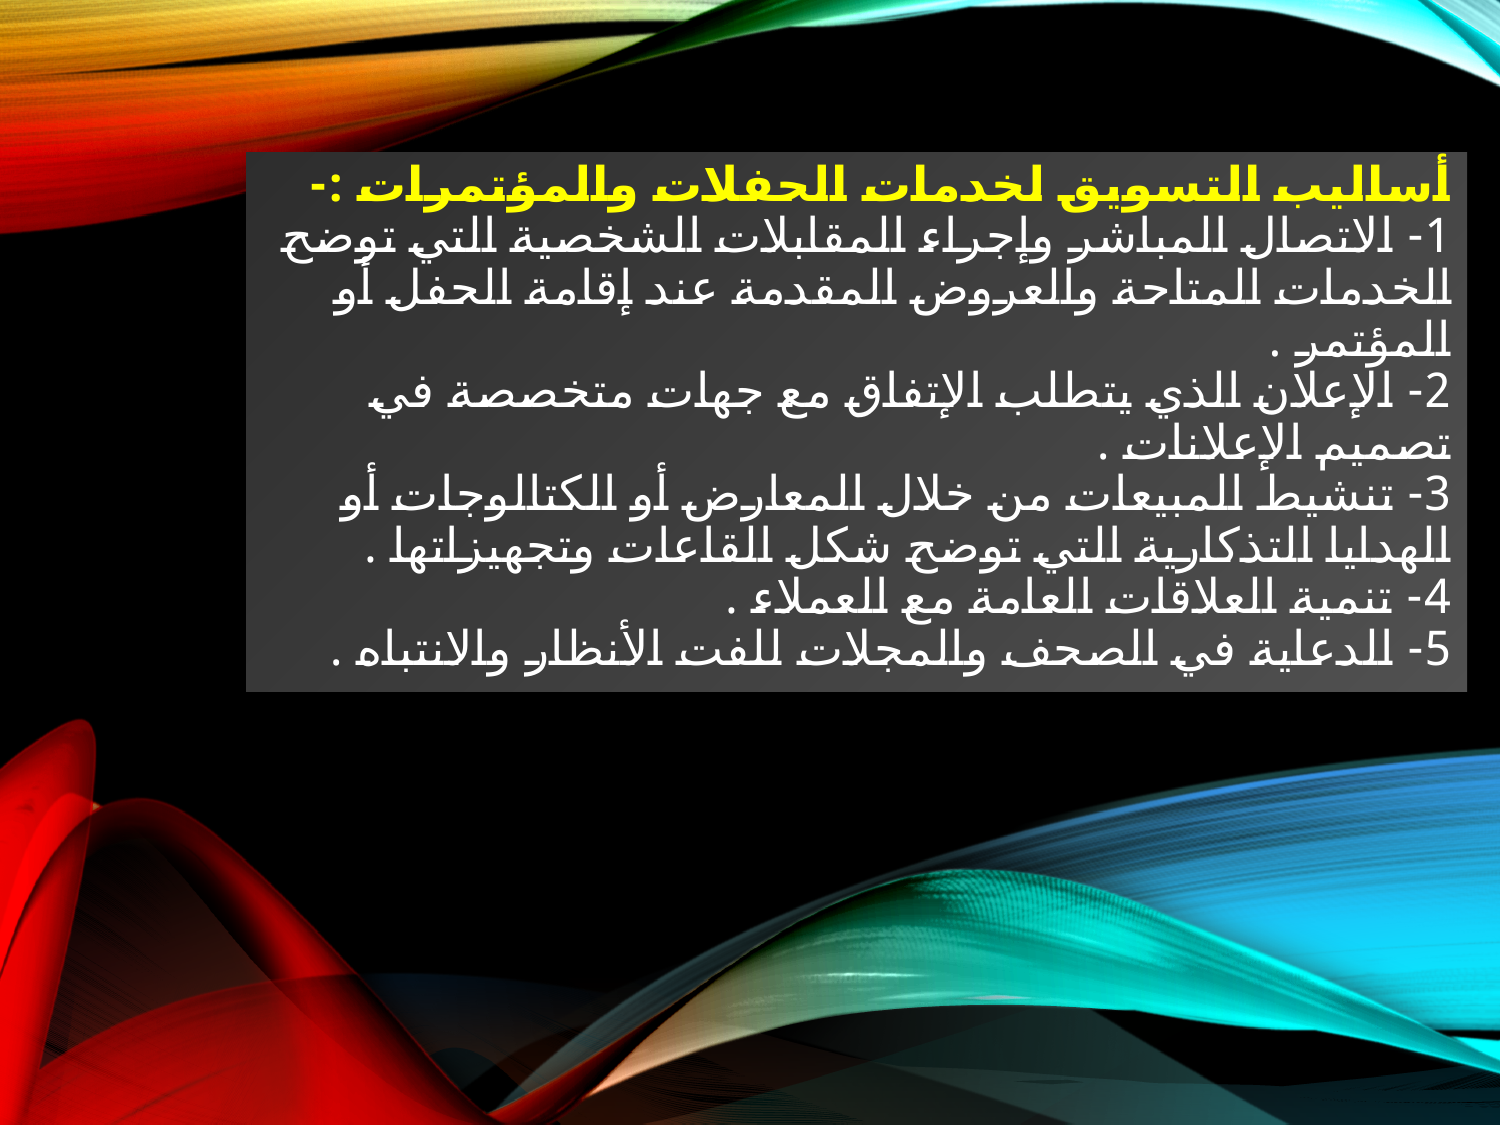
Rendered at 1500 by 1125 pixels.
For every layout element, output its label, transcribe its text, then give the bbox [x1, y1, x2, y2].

picture [0, 0, 1500, 237]
picture [0, 717, 1500, 1125]
title أساليب التسويق لخدمات الحفلات والمؤتمرات :- 1- الاتصال المباشر وإجراء المقابلات الشخصية التي توضح الخدمات المتاحة والعروض المقدمة عند إقامة الحفل أو المؤتمر . 2- الإعلان الذي يتطلب الإتفاق مع جهات متخصصة في تصميم الإعلانات . 3- تنشيط المبيعات من خلال المعارض أو الكتالوجات أو الهدايا التذكارية التي توضح شكل القاعات وتجهيزاتها . 4- تنمية العلاقات العامة مع العملاء . 5- الدعاية في الصحف والمجلات للفت الأنظار والانتباه . [246, 152, 1468, 692]
